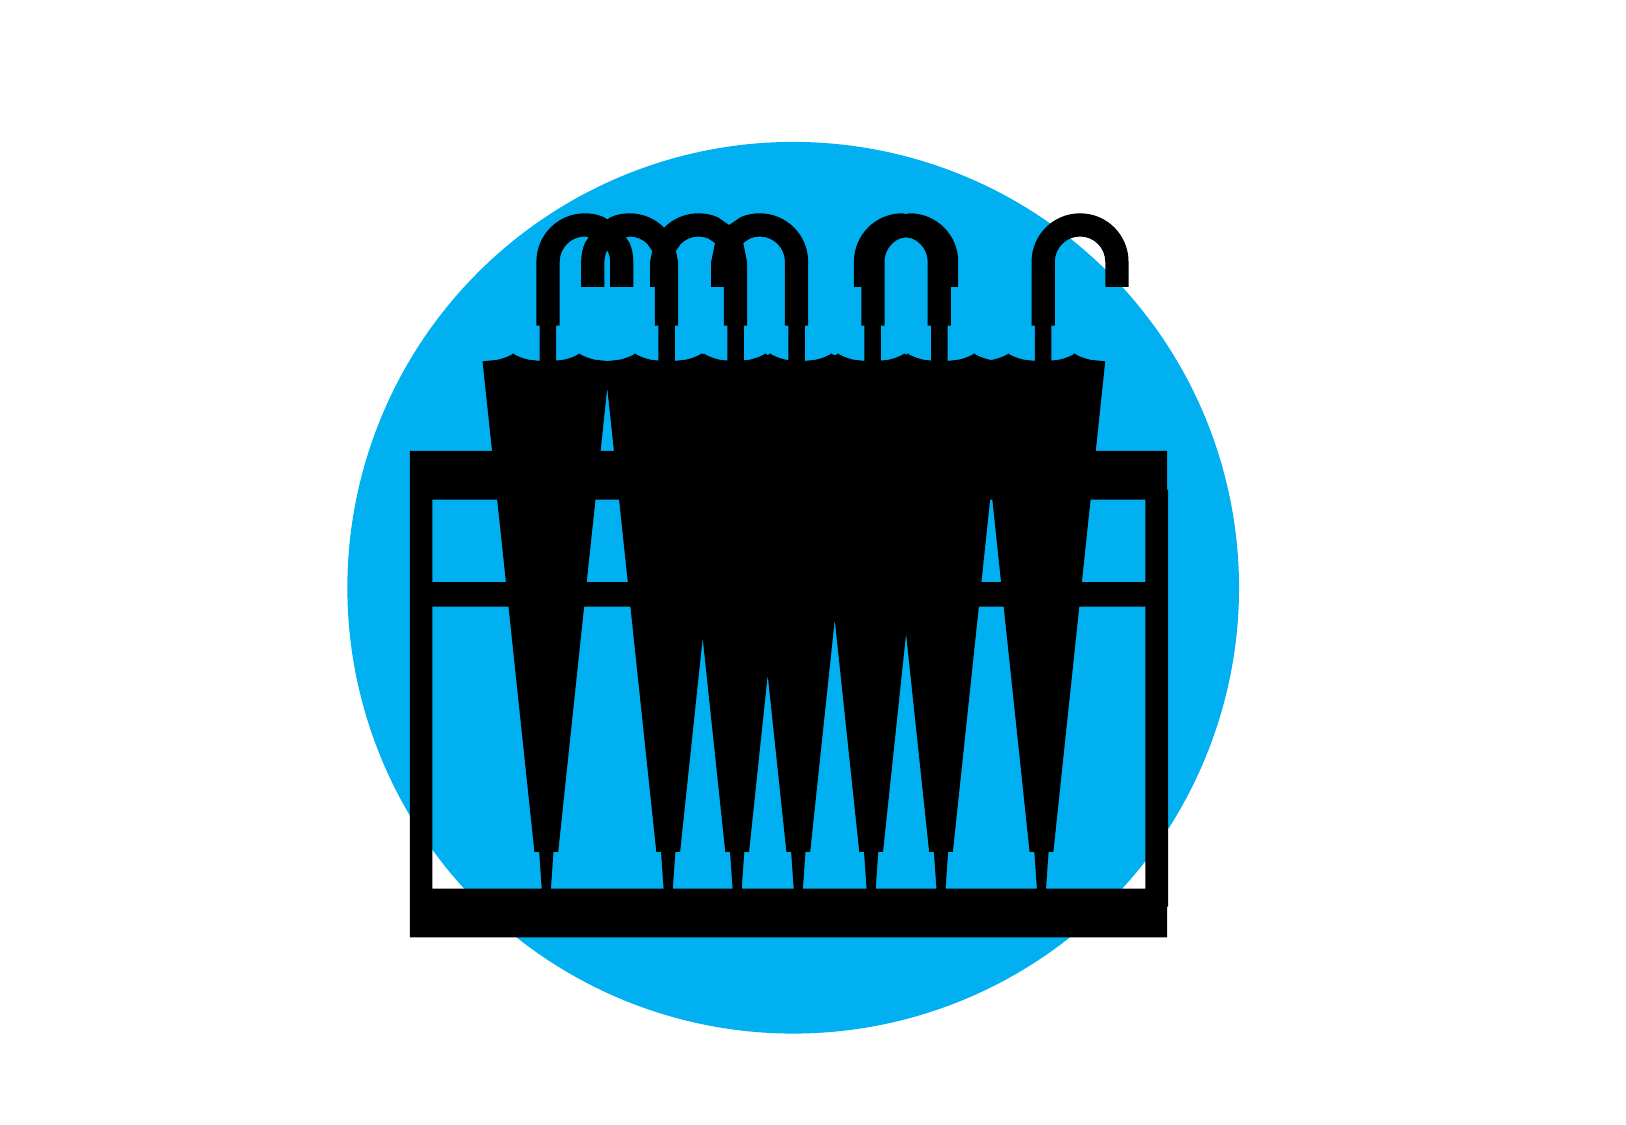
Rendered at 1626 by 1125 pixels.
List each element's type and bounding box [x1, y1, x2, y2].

text_box [347, 141, 1240, 1034]
